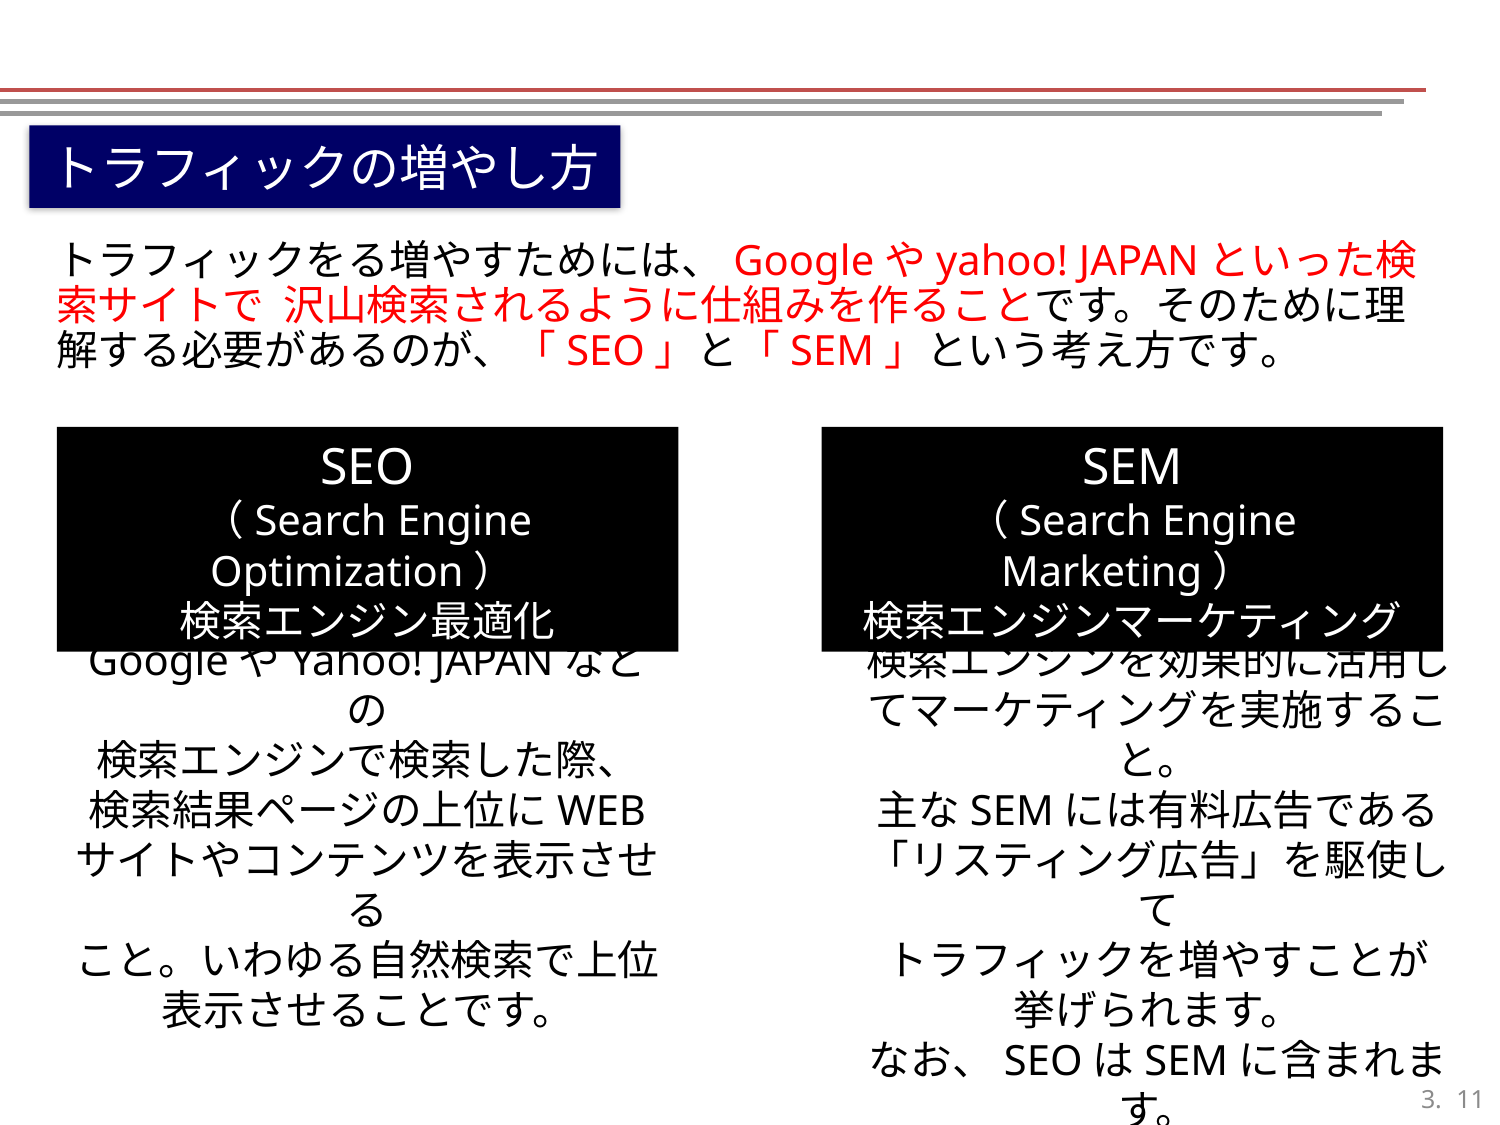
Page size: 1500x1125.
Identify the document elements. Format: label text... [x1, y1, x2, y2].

text_box SEO （Search Engine Optimization） 検索エンジン最適化 [56, 426, 679, 626]
text_box トラフィックをる増やすためには、Googleやyahoo! JAPANといった検索サイトで 沢山検索されるように仕組みを作ることです。そのために理解する必要があるのが、「SEO」と「SEM」という考え方です。 [39, 230, 1461, 390]
text_box SEM （Search Engine Marketing） 検索エンジンマーケティング [821, 426, 1444, 652]
slide_number 10 [1469, 1065, 1500, 1125]
text_box GoogleやYahoo! JAPANなどの 検索エンジンで検索した際、 検索結果ページの上位にWEB サイトやコンテンツを表示させる こと。いわゆる自然検索で上位 表示させることです。 [56, 626, 679, 1042]
text_box 検索エンジンを効果的に活用してマーケティングを実施すること。 主なSEMには有料広告である 「リスティング広告」を駆使して トラフィックを増やすことが 挙げられます。 なお、SEOはSEMに含まれます。 [847, 626, 1469, 1125]
text_box トラフィックの増やし方 [29, 125, 621, 208]
